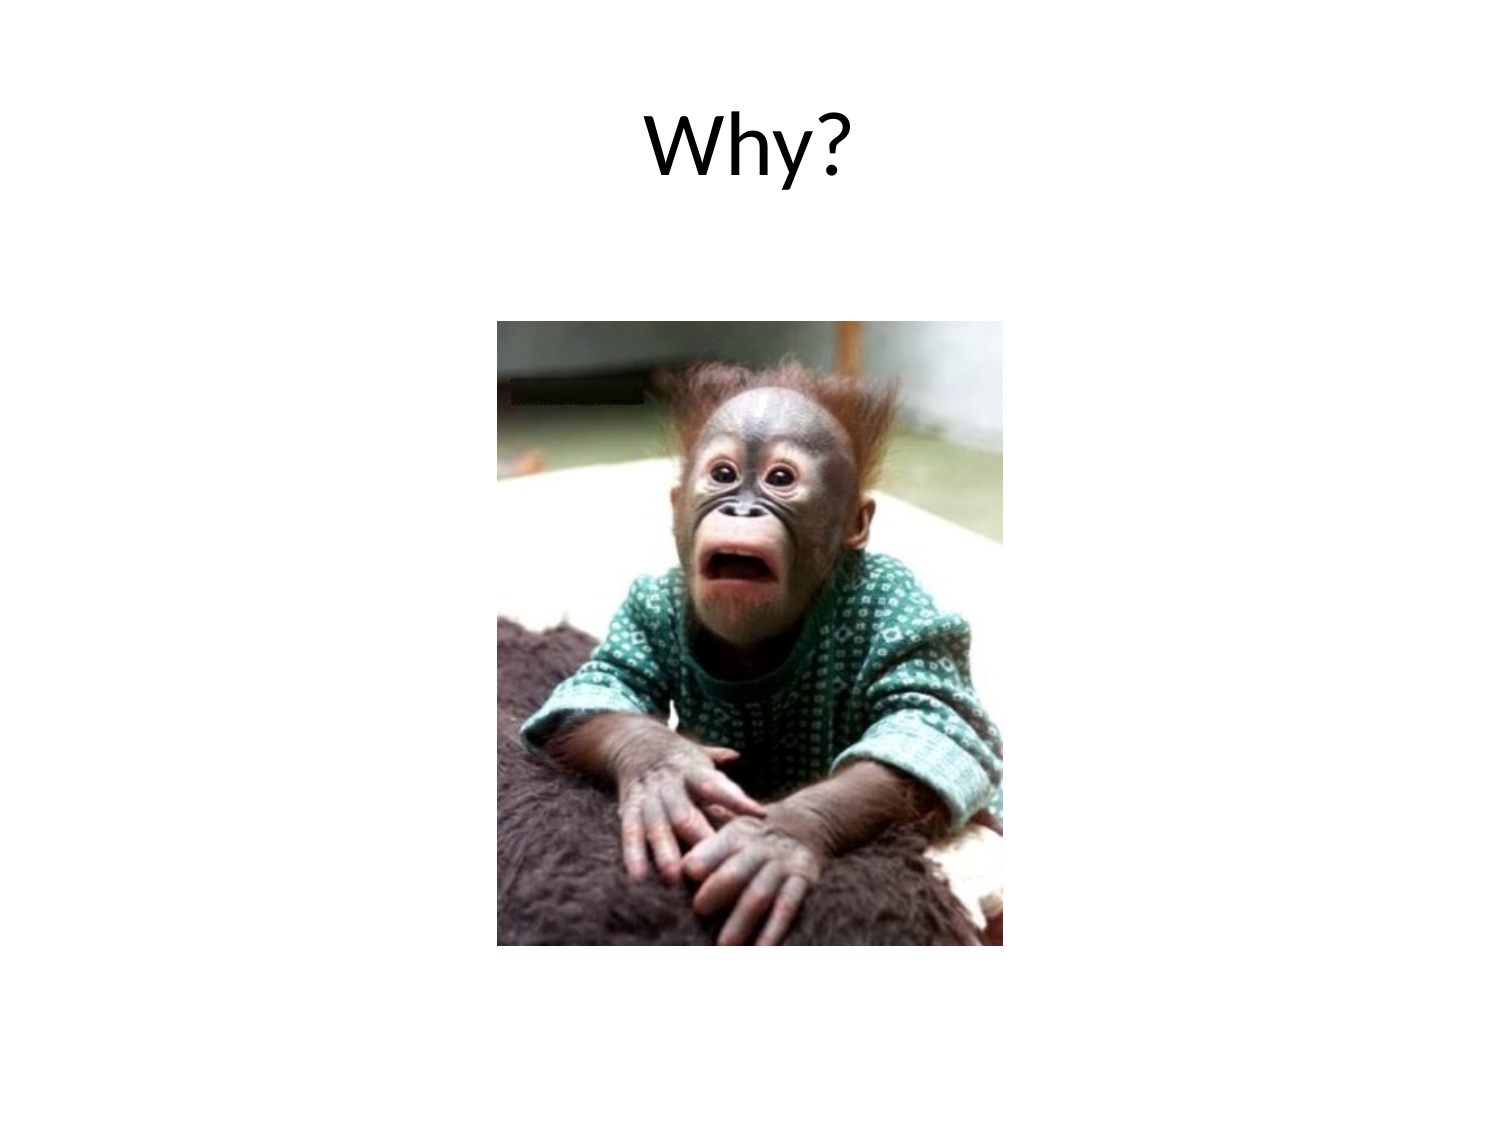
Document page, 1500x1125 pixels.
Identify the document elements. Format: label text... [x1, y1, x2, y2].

title Why? [74, 44, 1426, 233]
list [497, 320, 1003, 947]
